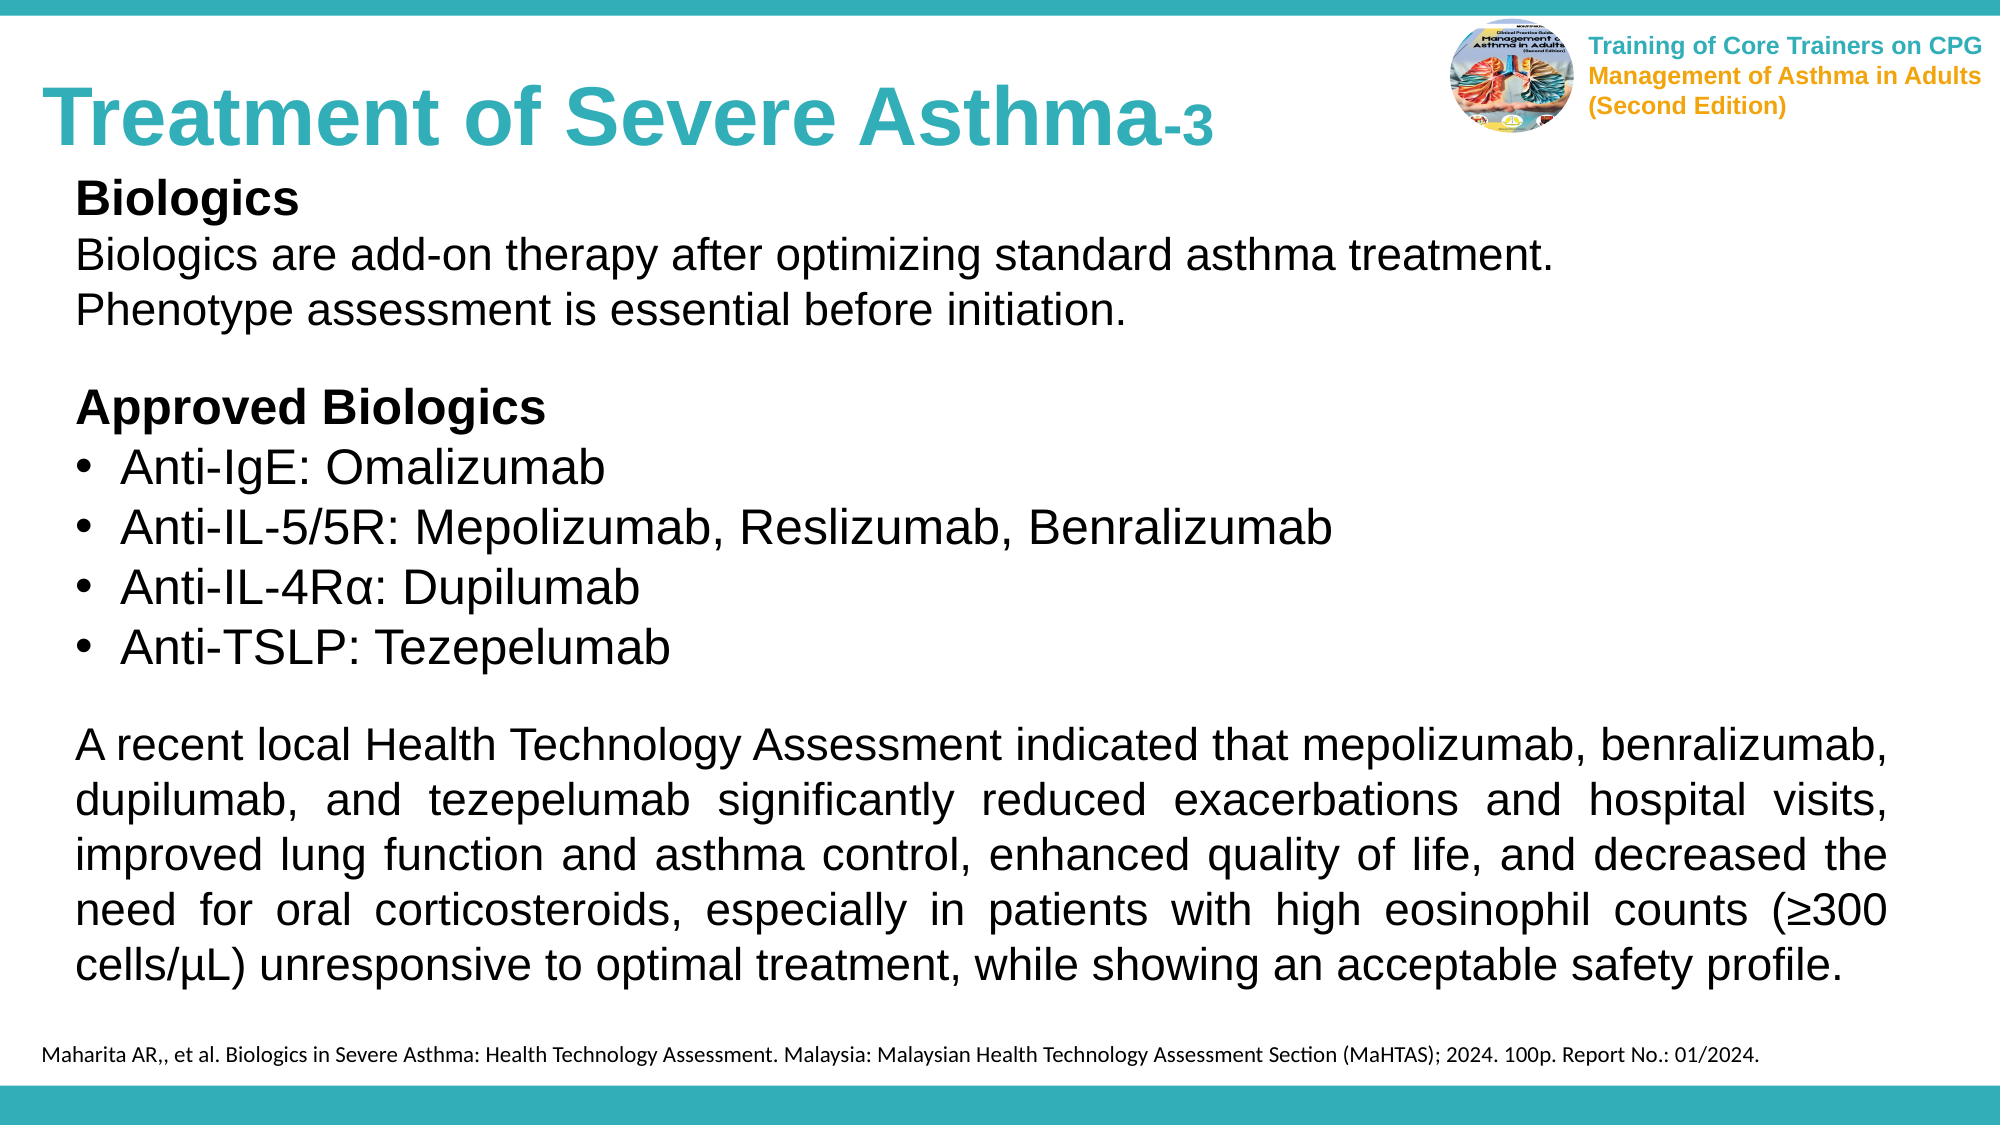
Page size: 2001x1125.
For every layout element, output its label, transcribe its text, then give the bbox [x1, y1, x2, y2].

text_box Biologics Biologics are add-on therapy after optimizing standard asthma treatment. Phenotype assessment is essential before initiation. Approved Biologics Anti-IgE: Omalizumab Anti-IL-5/5R: Mepolizumab, Reslizumab, Benralizumab Anti-IL-4Rα: Dupilumab Anti-TSLP: Tezepelumab A recent local Health Technology Assessment indicated that mepolizumab, benralizumab, dupilumab, and tezepelumab significantly reduced exacerbations and hospital visits, improved lung function and asthma control, enhanced quality of life, and decreased the need for oral corticosteroids, especially in patients with high eosinophil counts (≥300 cells/µL) unresponsive to optimal treatment, while showing an acceptable safety profile. [60, 157, 1905, 997]
text_box Maharita AR,, et al. Biologics in Severe Asthma: Health Technology Assessment. Malaysia: Malaysian Health Technology Assessment Section (MaHTAS); 2024. 100p. Report No.: 01/2024. [26, 1032, 1974, 1075]
list Treatment of Severe Asthma-3 [27, 49, 1443, 176]
picture [1449, 18, 1574, 133]
